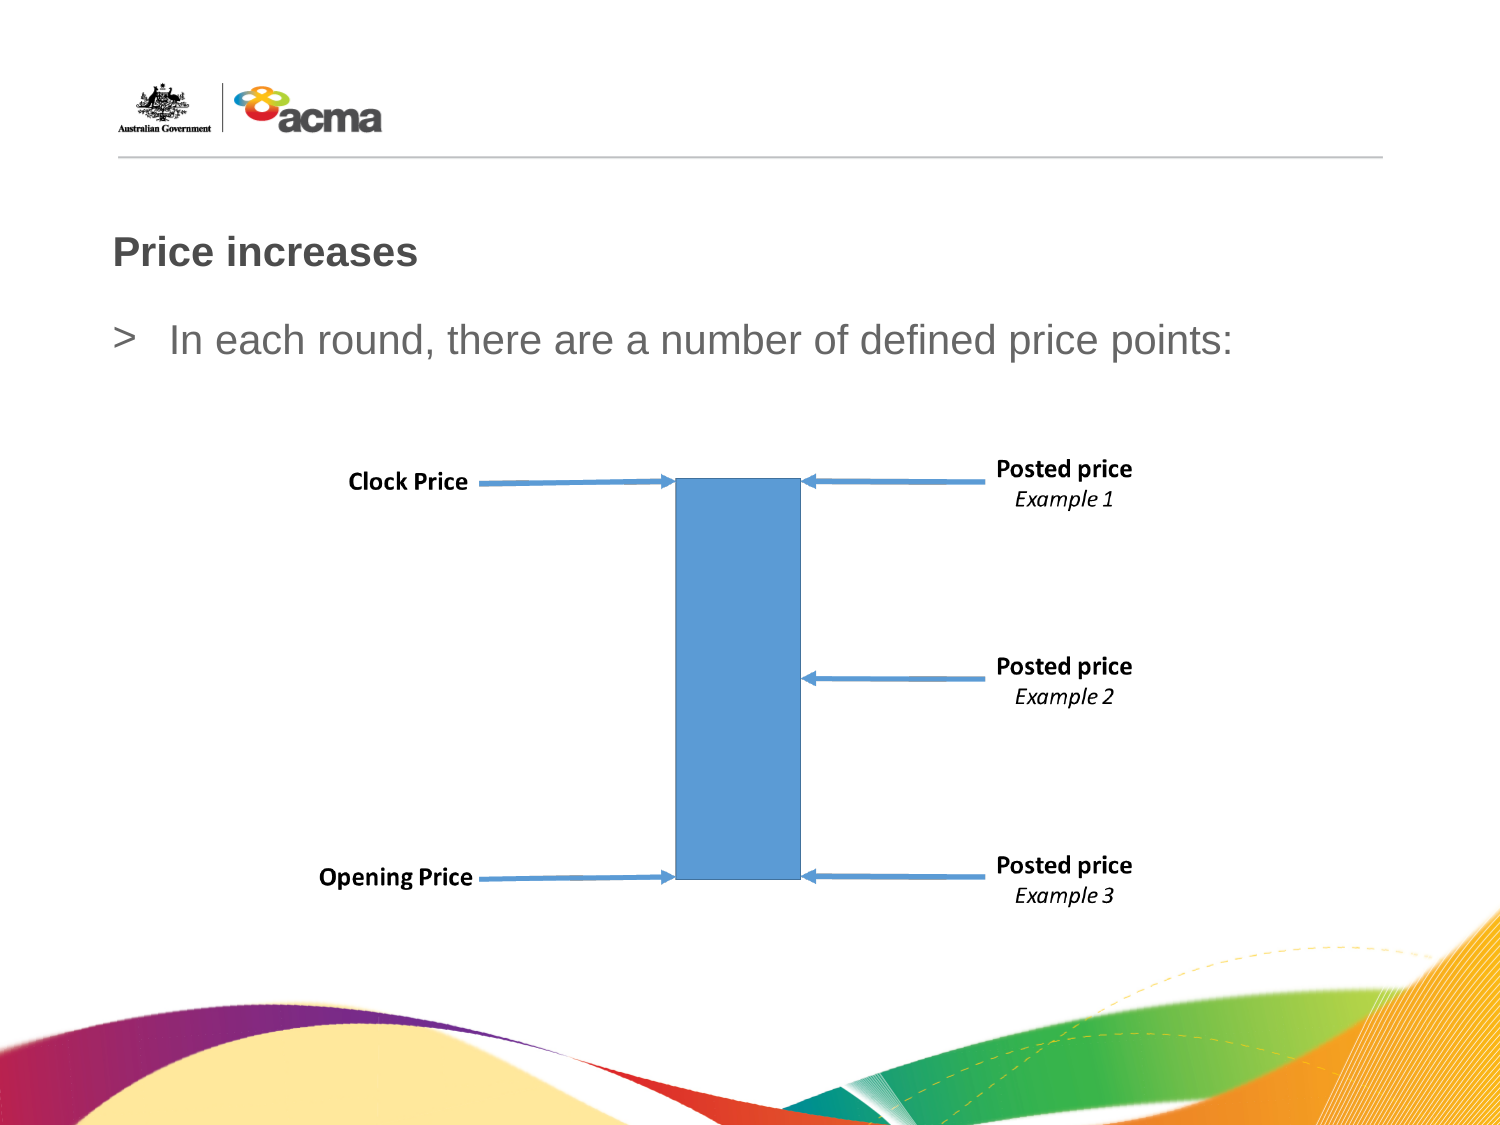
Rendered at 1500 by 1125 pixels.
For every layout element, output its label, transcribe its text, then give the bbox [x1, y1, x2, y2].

picture [0, 0, 1500, 1125]
title Price increases [112, 224, 1388, 300]
list In each round, there are a number of defined price points: [112, 312, 1388, 913]
